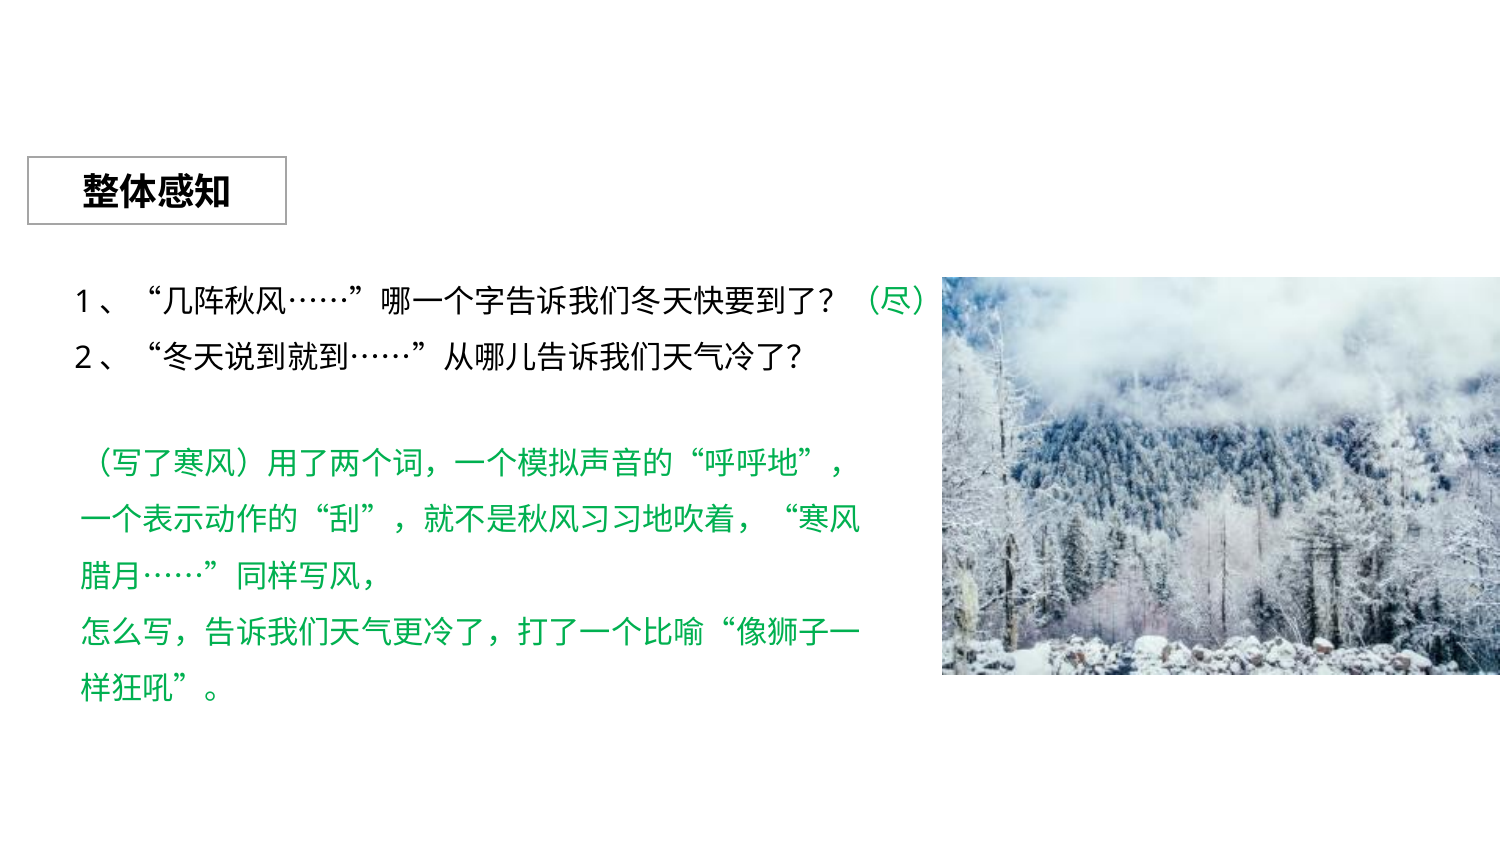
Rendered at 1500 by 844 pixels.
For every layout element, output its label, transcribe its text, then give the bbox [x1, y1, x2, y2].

text_box 1、“几阵秋风……”哪一个字告诉我们冬天快要到了？（尽） 2、“冬天说到就到……”从哪儿告诉我们天气冷了？ [63, 256, 962, 381]
picture [942, 277, 1500, 675]
text_box 整体感知 [27, 156, 287, 225]
text_box （写了寒风）用了两个词，一个模拟声音的“呼呼地”， 一个表示动作的“刮”，就不是秋风习习地吹着，“寒风腊月……”同样写风， 怎么写，告诉我们天气更冷了，打了一个比喻“像狮子一样狂吼”。 [68, 419, 894, 712]
